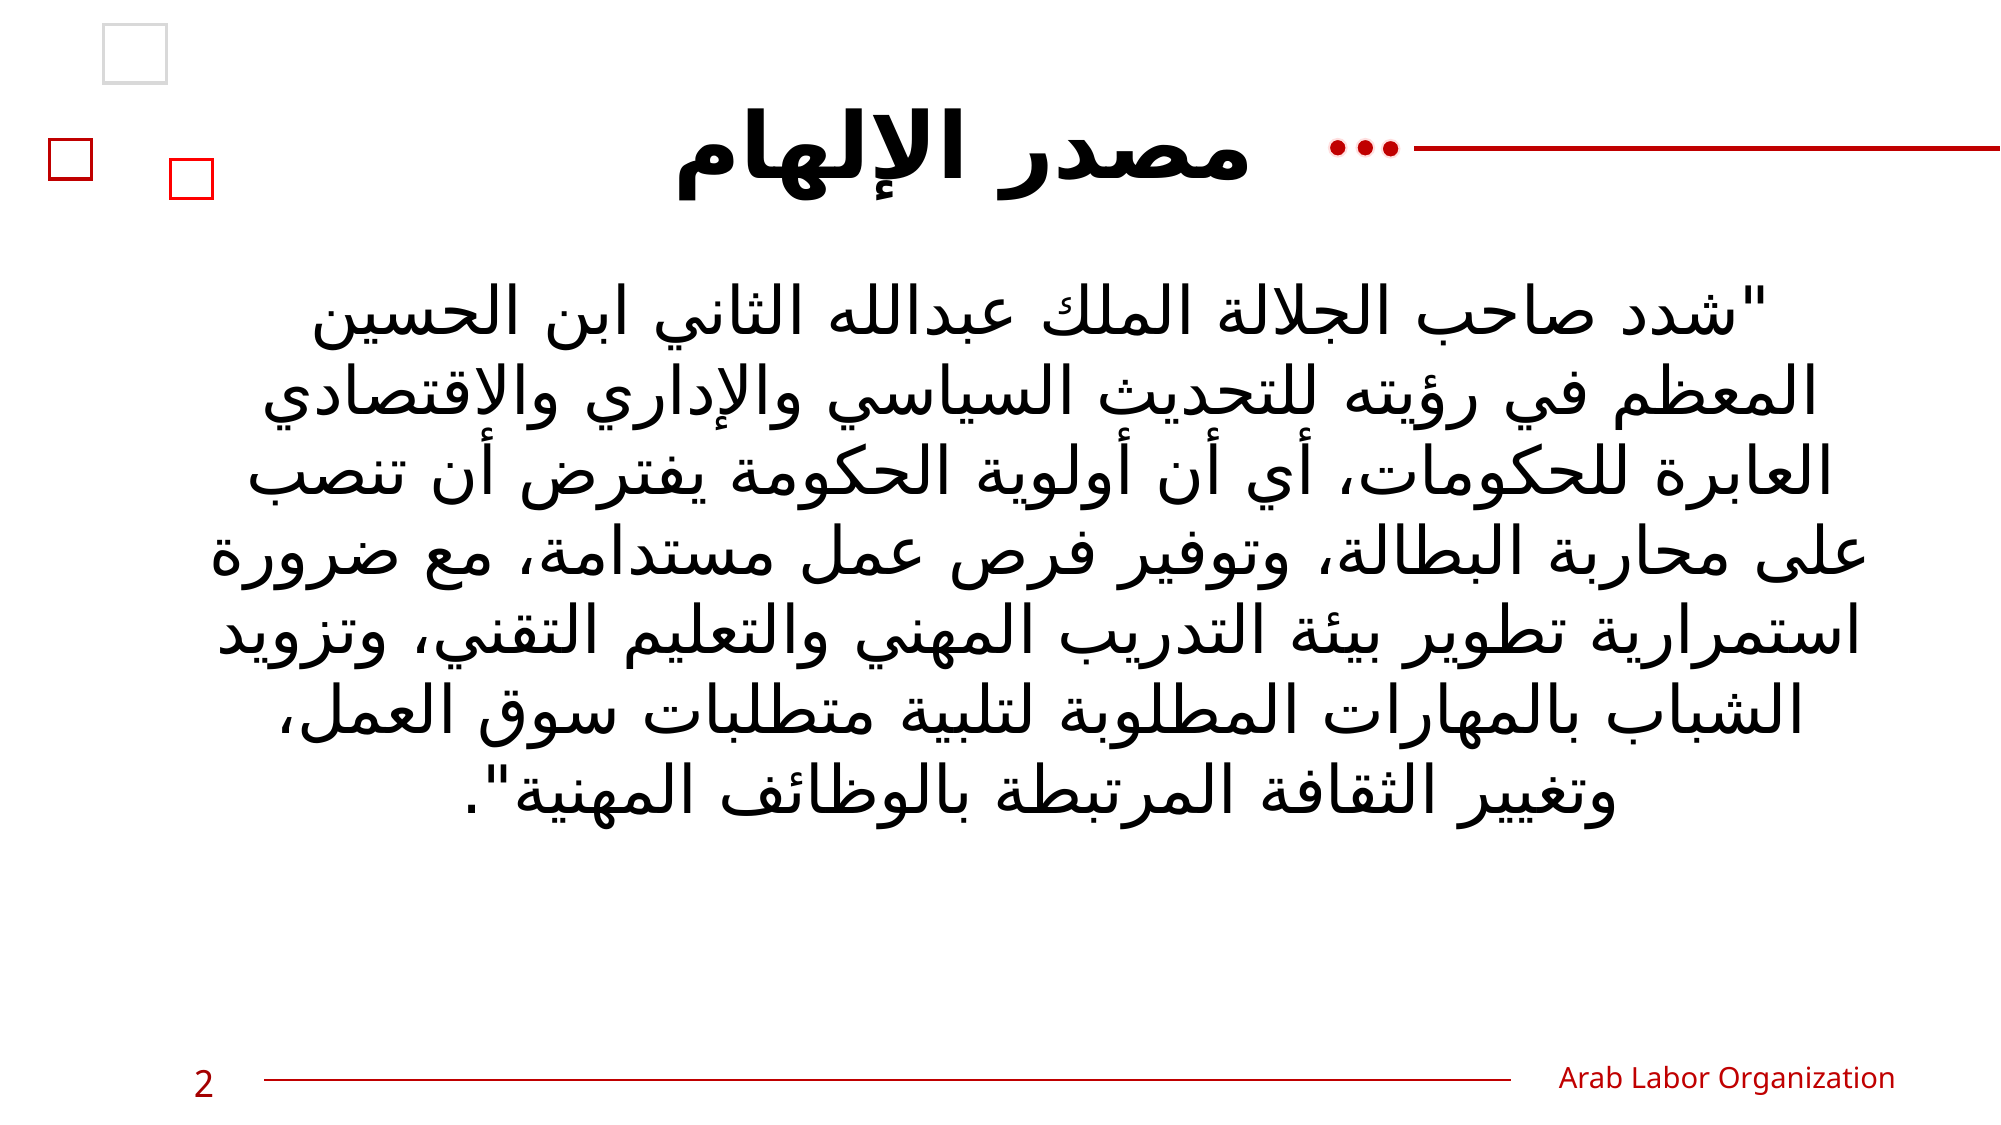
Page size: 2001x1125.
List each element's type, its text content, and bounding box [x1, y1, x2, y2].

text_box [1327, 137, 1348, 158]
text_box [1355, 137, 1376, 158]
text_box "شدد صاحب الجلالة الملك عبدالله الثاني ابن الحسين المعظم في رؤيته للتحديث السياسي والإداري والاقتصادي العابرة للحكومات، أي أن أولوية الحكومة يفترض أن تنصب على محاربة البطالة، وتوفير فرص عمل مستدامة، مع ضرورة استمرارية تطوير بيئة التدريب المهني والتعليم التقني، وتزويد الشباب بالمهارات المطلوبة لتلبية متطلبات سوق العمل، وتغيير الثقافة المرتبطة بالوظائف المهنية". [189, 260, 1893, 835]
text_box مصدر الإلهام [657, 57, 1343, 207]
text_box [169, 158, 213, 200]
text_box 2 [170, 1052, 238, 1113]
text_box [103, 23, 168, 84]
text_box Arab Labor Organization [1414, 1052, 1912, 1103]
text_box [48, 139, 92, 180]
text_box [1380, 138, 1401, 159]
